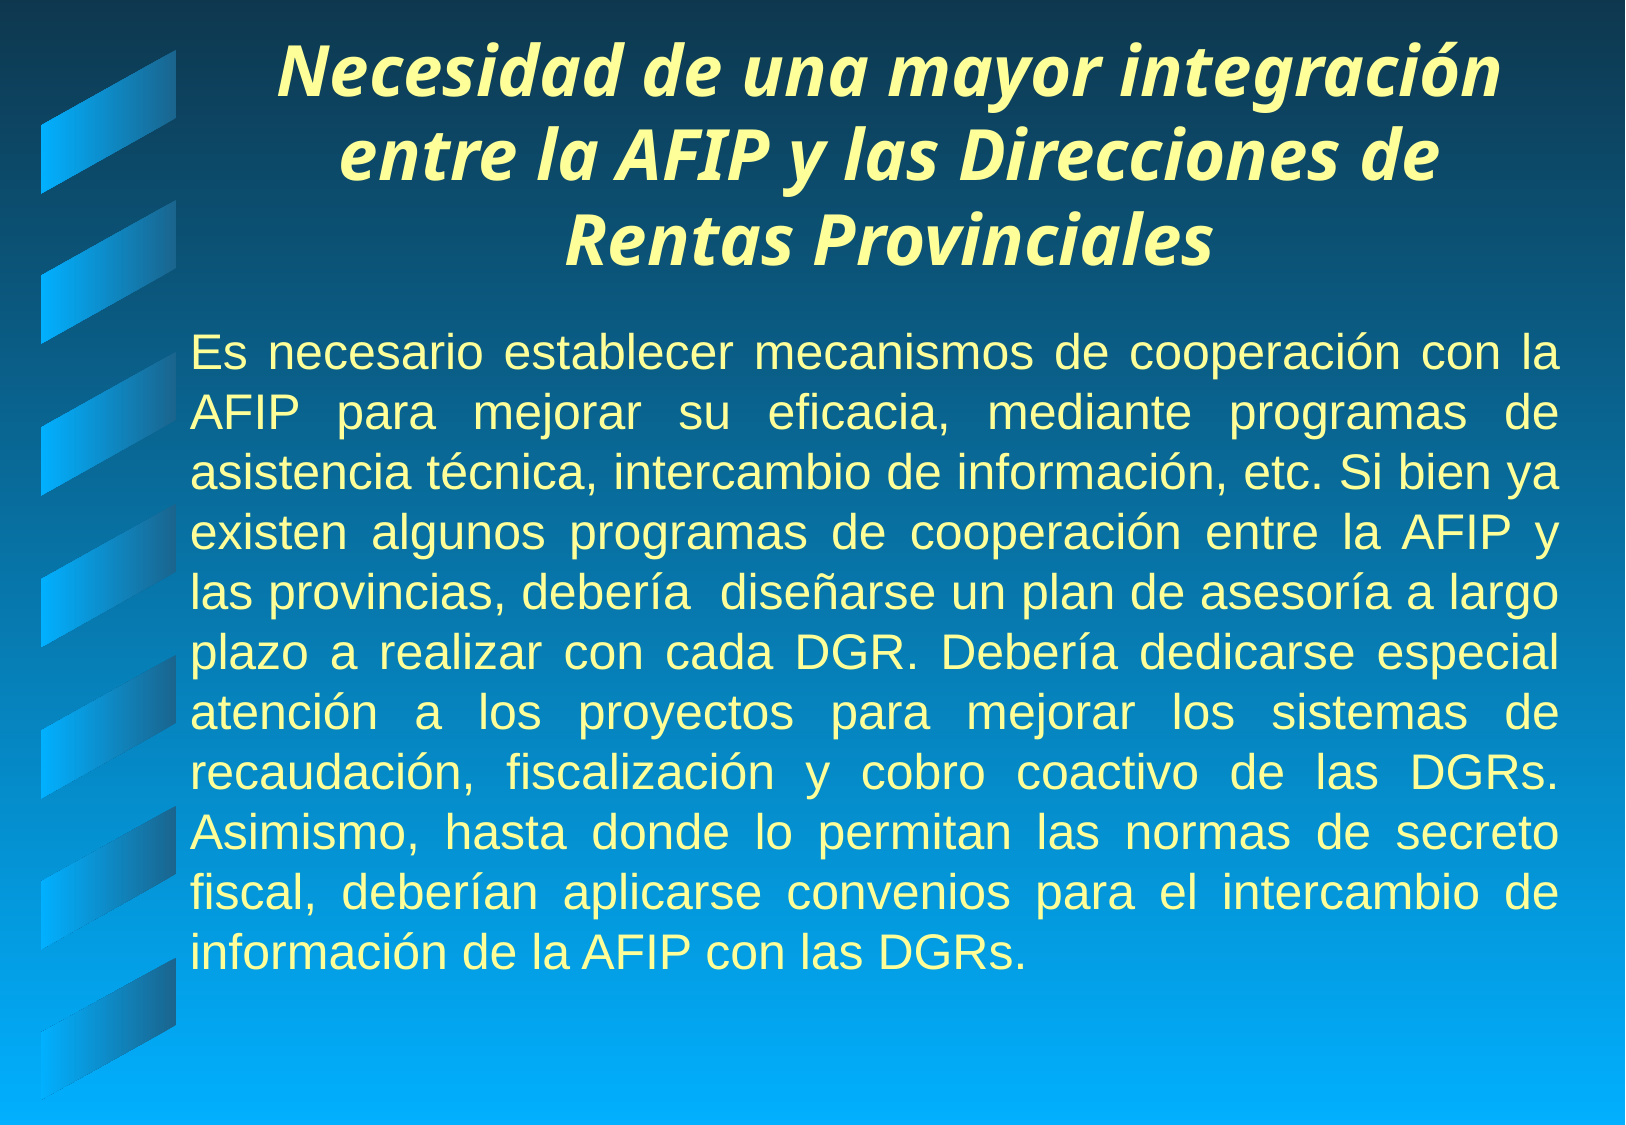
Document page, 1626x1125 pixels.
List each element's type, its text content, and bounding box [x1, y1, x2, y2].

title Necesidad de una mayor integración entre la AFIP y las Direcciones de Rentas Provinciales [199, 99, 1582, 288]
text_box Es necesario establecer mecanismos de cooperación con la AFIP para mejorar su eficacia, mediante programas de asistencia técnica, intercambio de información, etc. Si bien ya existen algunos programas de cooperación entre la AFIP y las provincias, debería diseñarse un plan de asesoría a largo plazo a realizar con cada DGR. Debería dedicarse especial atención a los proyectos para mejorar los sistemas de recaudación, fiscalización y cobro coactivo de las DGRs. Asimismo, hasta donde lo permitan las normas de secreto fiscal, deberían aplicarse convenios para el intercambio de información de la AFIP con las DGRs. [174, 312, 1575, 1073]
